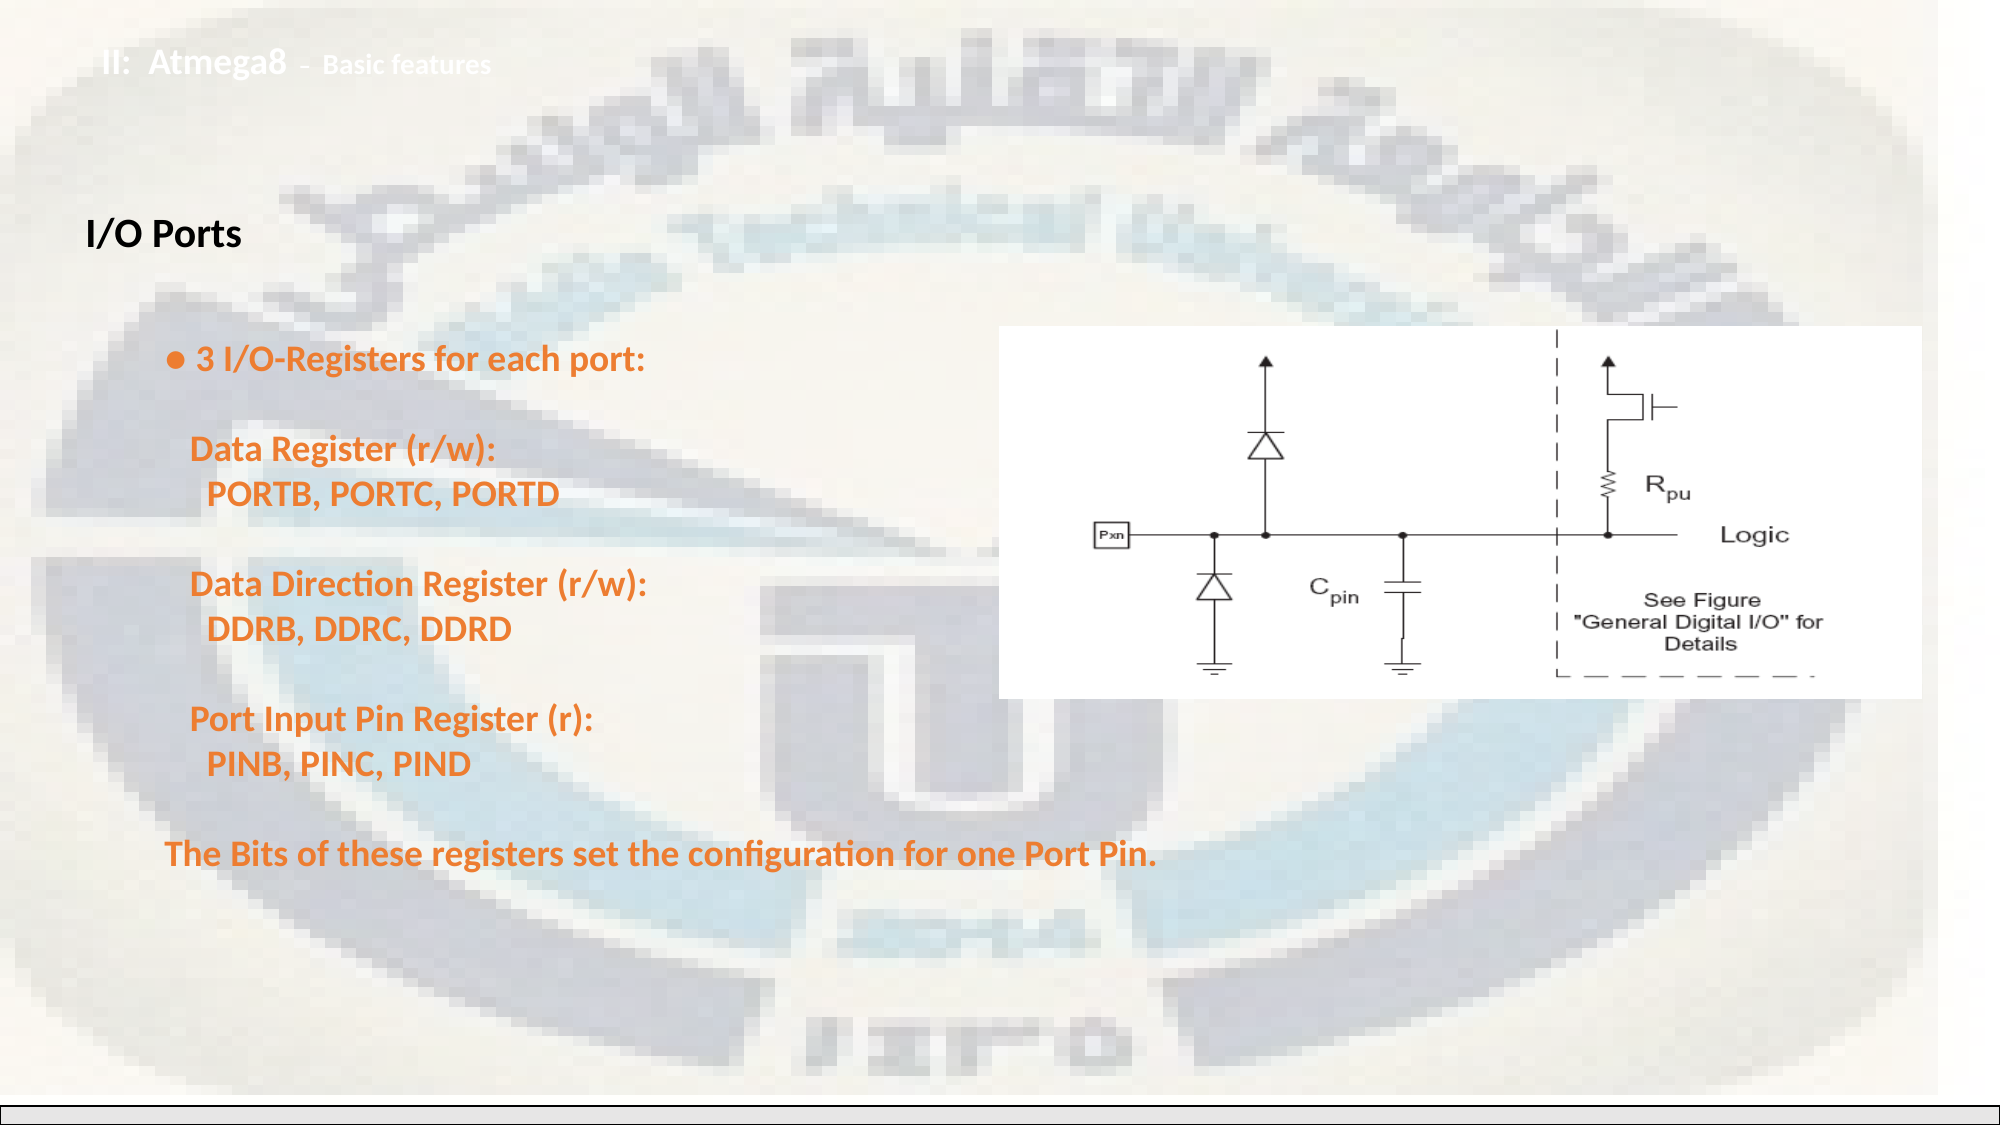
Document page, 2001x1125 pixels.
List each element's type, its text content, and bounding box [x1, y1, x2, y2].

text_box Label Operator Operand[s] ;Comment INIT: mov ax, bx ; Copy contents of bx into ax Label - INIT: Operator - mov Operands - ax and bx Comment - alphanumeric string between ; and \n Not case sensitive Unlike other assemblers, destination operand is first mov is the mnemonic that the assembler translates into an opcode [0, 0, 2000, 1105]
text_box II: Atmega8 – Basic features [86, 29, 1457, 90]
text_box ● 3 I/O-Registers for each port: Data Register (r/w): PORTB, PORTC, PORTD Data Direction Register (r/w): DDRB, DDRC, DDRD Port Input Pin Register (r): PINB, PINC, PIND The Bits of these registers set the configuration for one Port Pin. [149, 326, 1946, 926]
picture [999, 326, 1922, 699]
text_box [0, 1105, 2000, 1125]
text_box I/O Ports [70, 148, 1930, 264]
